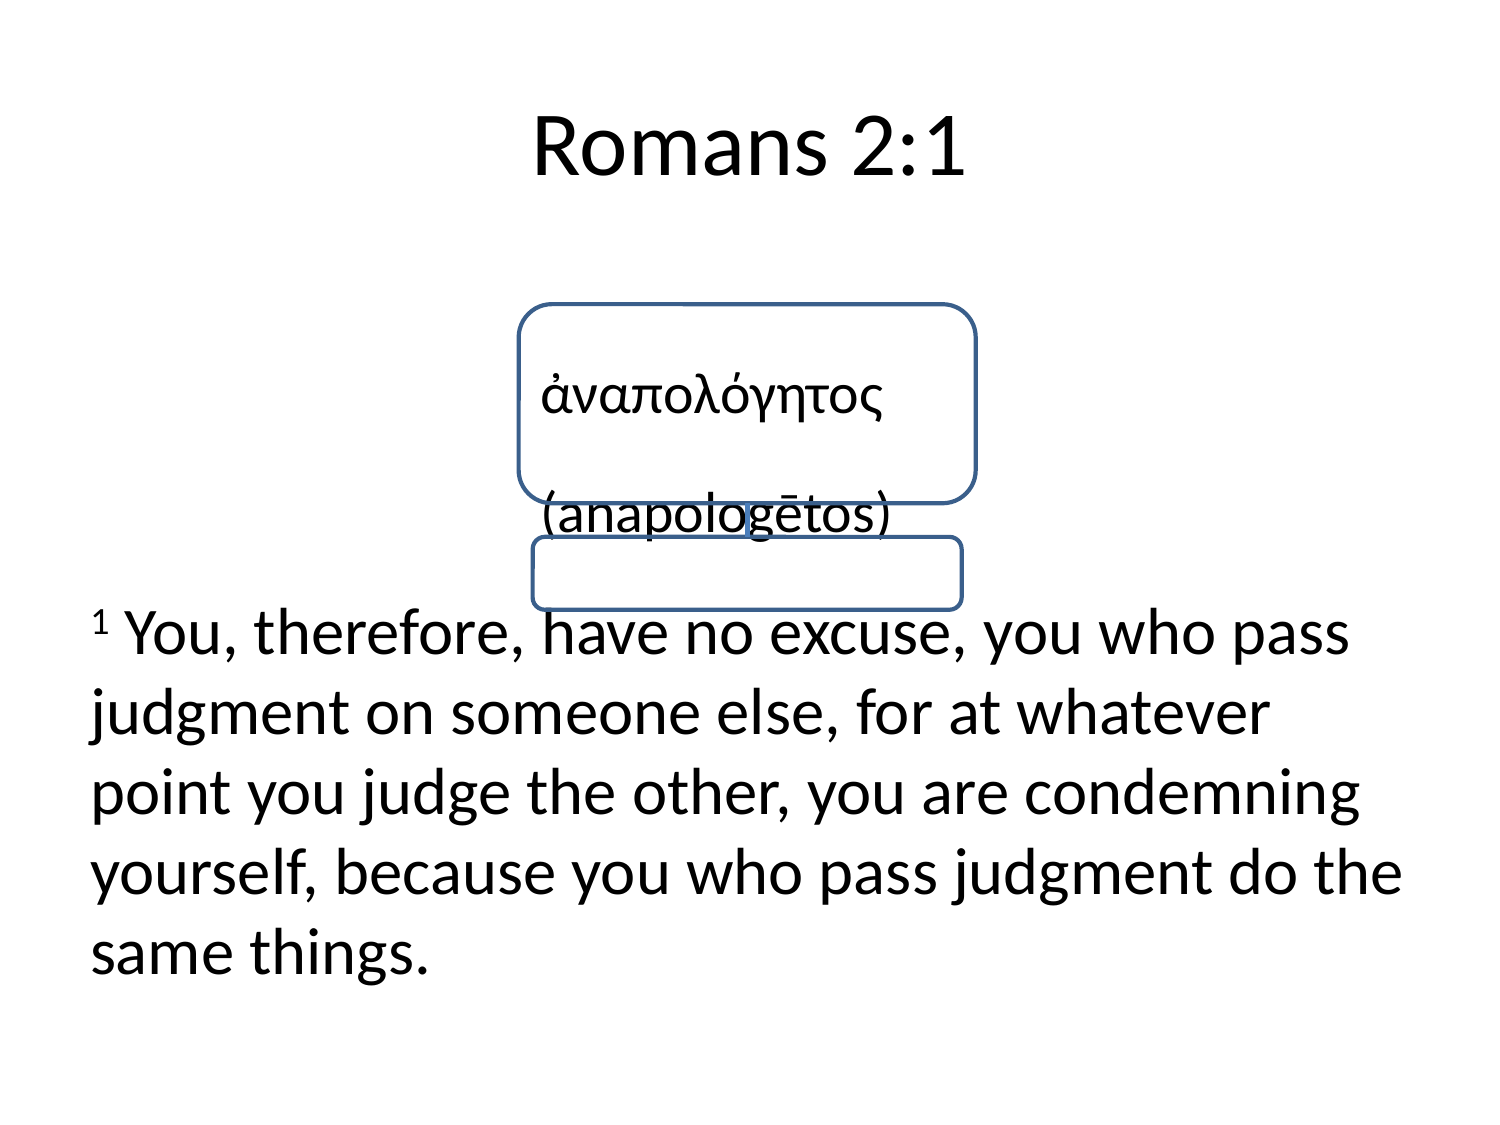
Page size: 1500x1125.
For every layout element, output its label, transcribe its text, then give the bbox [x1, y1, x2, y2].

list ἀναπολόγητος (anapologētos) 1 You, therefore, have no excuse, you who pass judgment on someone else, for at whatever point you judge the other, you are condemning yourself, because you who pass judgment do the same things. [75, 262, 1425, 1005]
text_box [530, 534, 964, 612]
text_box [516, 302, 978, 506]
title Romans 2:1 [75, 45, 1425, 233]
